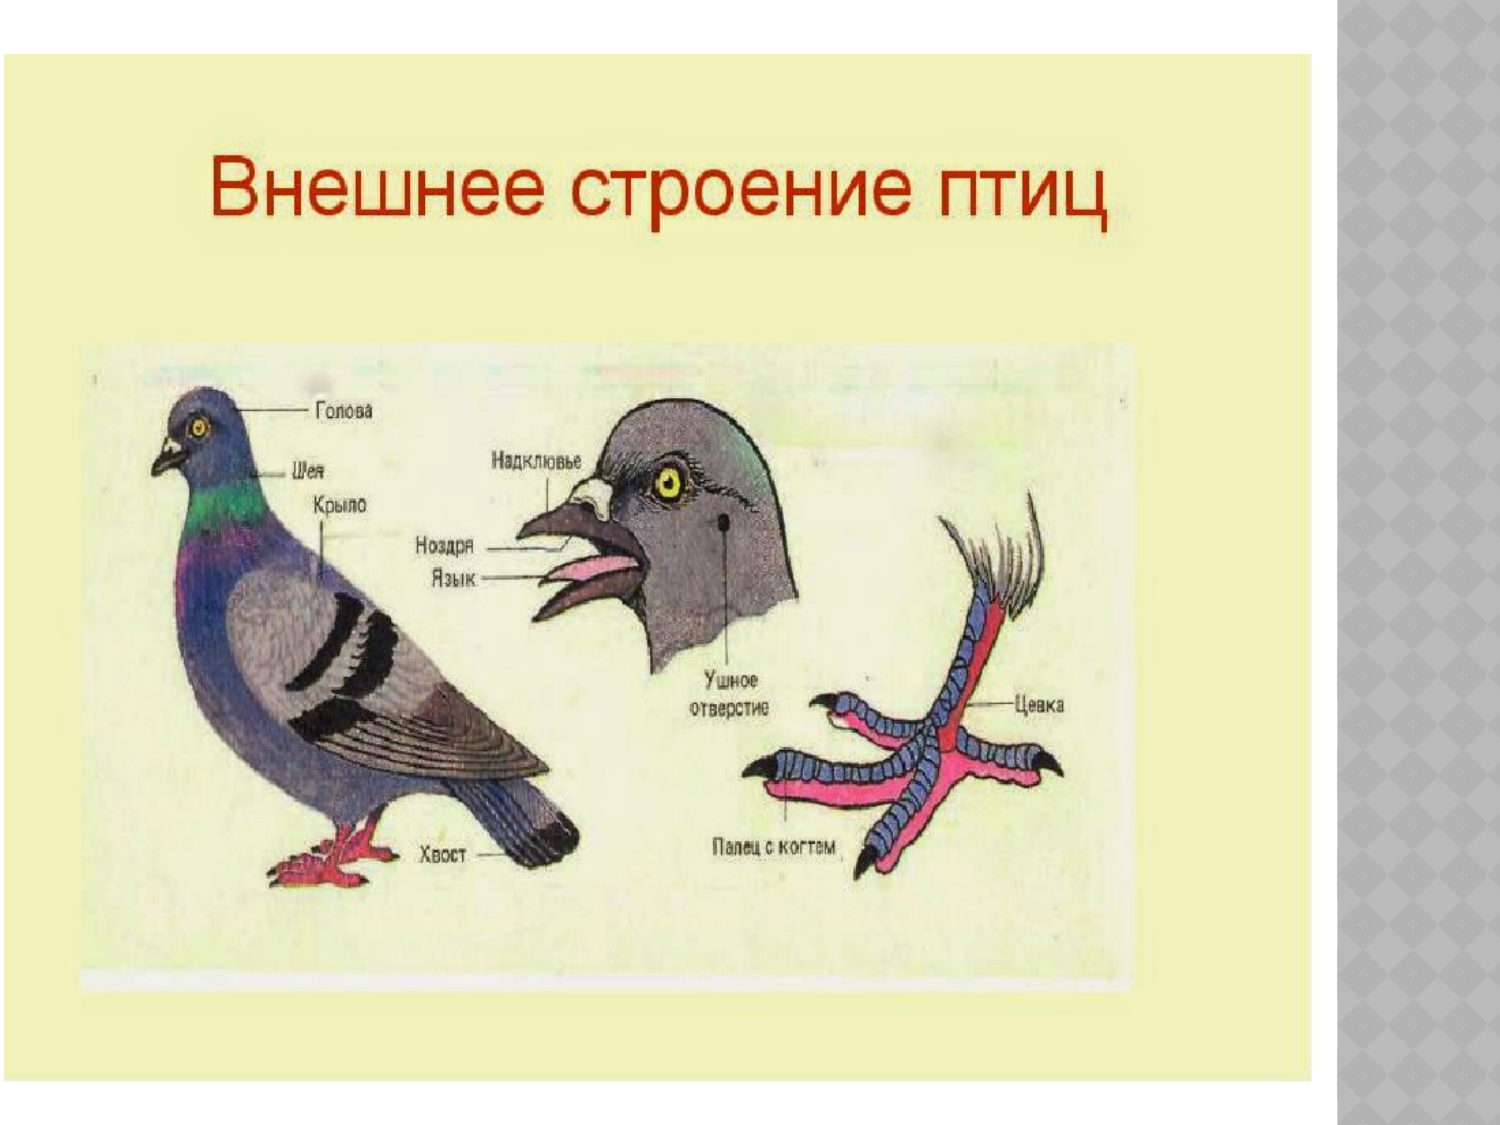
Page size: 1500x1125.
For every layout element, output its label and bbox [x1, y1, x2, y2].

list [4, 54, 1313, 1083]
